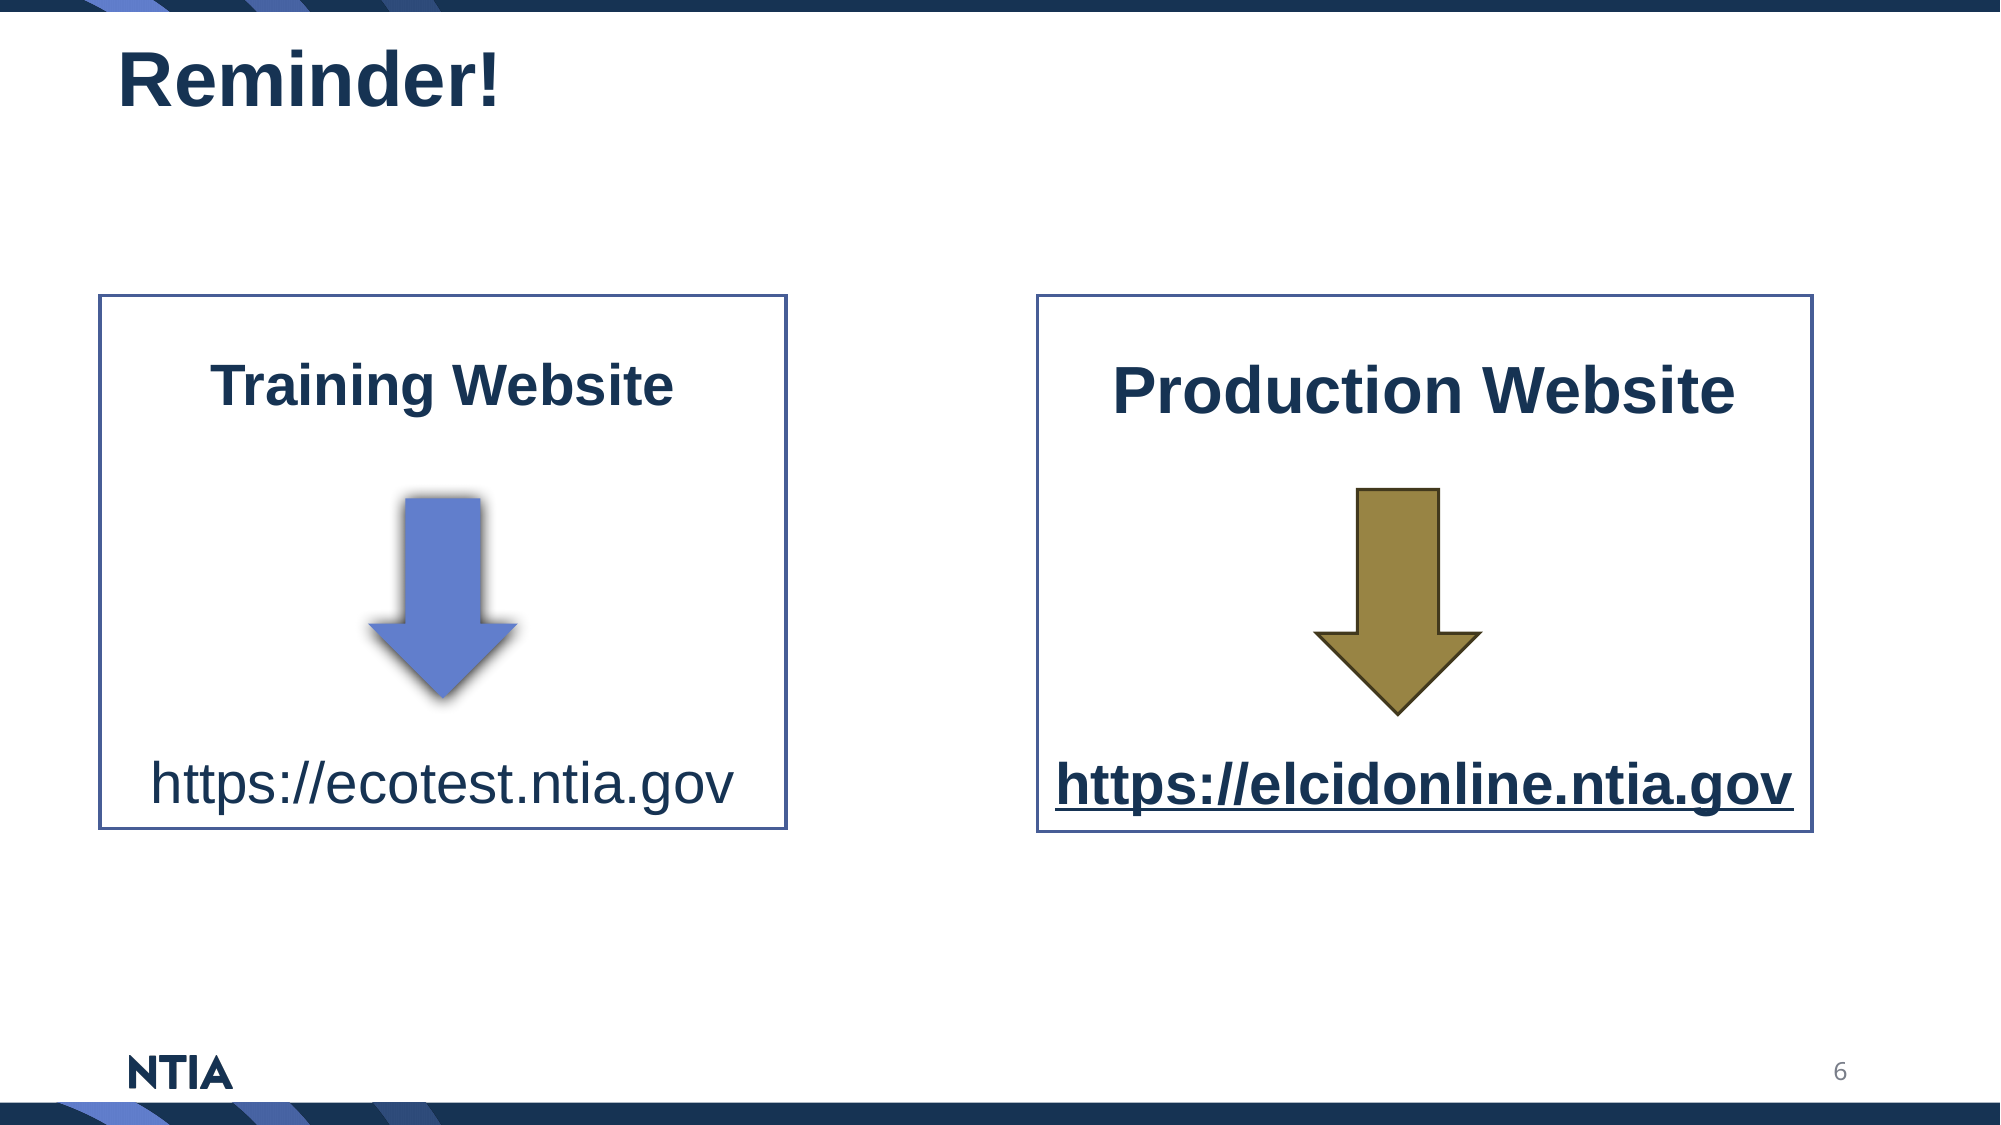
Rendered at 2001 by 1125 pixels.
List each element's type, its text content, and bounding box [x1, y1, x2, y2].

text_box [986, 295, 1864, 833]
title Reminder! [99, 14, 938, 139]
slide_number 6 [1412, 1042, 1863, 1103]
picture [129, 1055, 233, 1089]
picture [0, 1102, 471, 1125]
picture [0, 0, 471, 12]
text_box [99, 295, 787, 1050]
